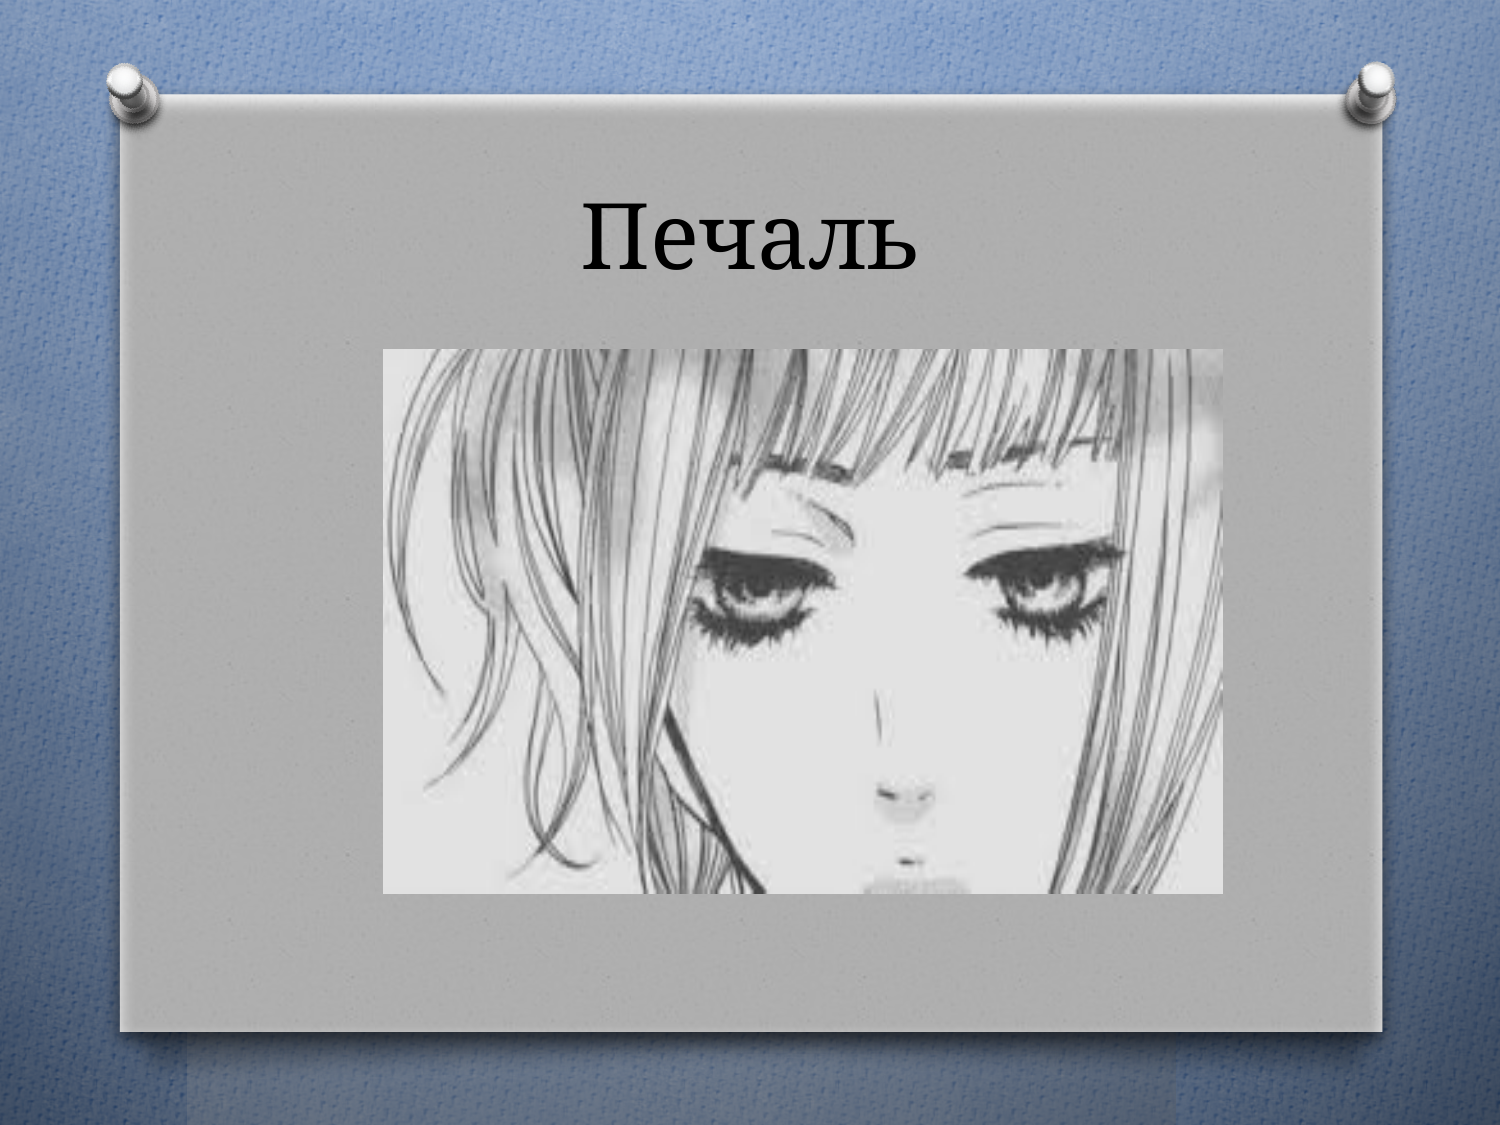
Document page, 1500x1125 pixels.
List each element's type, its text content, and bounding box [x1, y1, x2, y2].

picture [75, 29, 198, 153]
title Печаль [179, 134, 1323, 332]
picture [1317, 35, 1439, 156]
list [383, 349, 1223, 894]
